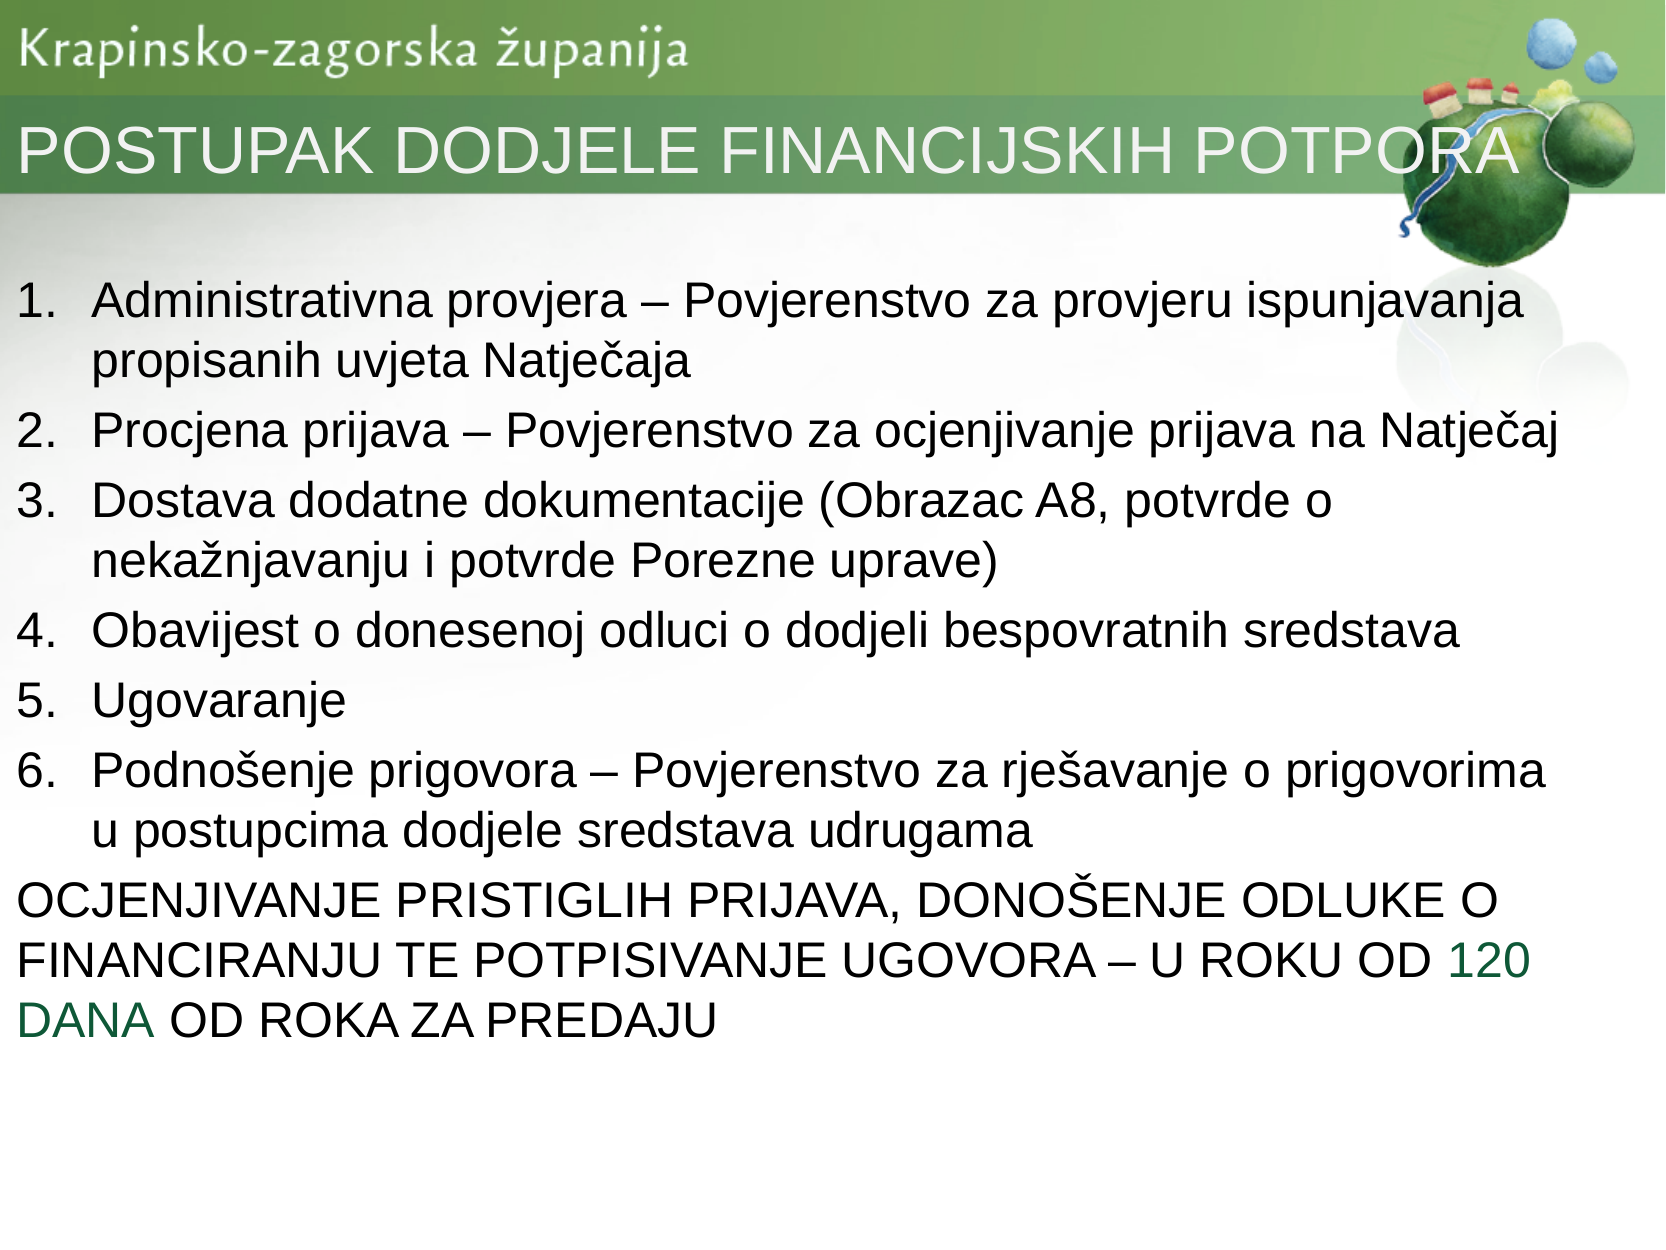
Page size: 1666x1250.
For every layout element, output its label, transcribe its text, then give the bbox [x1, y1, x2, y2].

list POSTUPAK DODJELE FINANCIJSKIH POTPORA Administrativna provjera – Povjerenstvo za provjeru ispunjavanja propisanih uvjeta Natječaja Procjena prijava – Povjerenstvo za ocjenjivanje prijava na Natječaj Dostava dodatne dokumentacije (Obrazac A8, potvrde o nekažnjavanju i potvrde Porezne uprave) Obavijest o donesenoj odluci o dodjeli bespovratnih sredstava Ugovaranje Podnošenje prigovora – Povjerenstvo za rješavanje o prigovorima u postupcima dodjele sredstava udrugama OCJENJIVANJE PRISTIGLIH PRIJAVA, DONOŠENJE ODLUKE O FINANCIRANJU TE POTPISIVANJE UGOVORA – U ROKU OD 120 DANA OD ROKA ZA PREDAJU [0, 98, 1603, 1208]
picture [0, 0, 1666, 1250]
